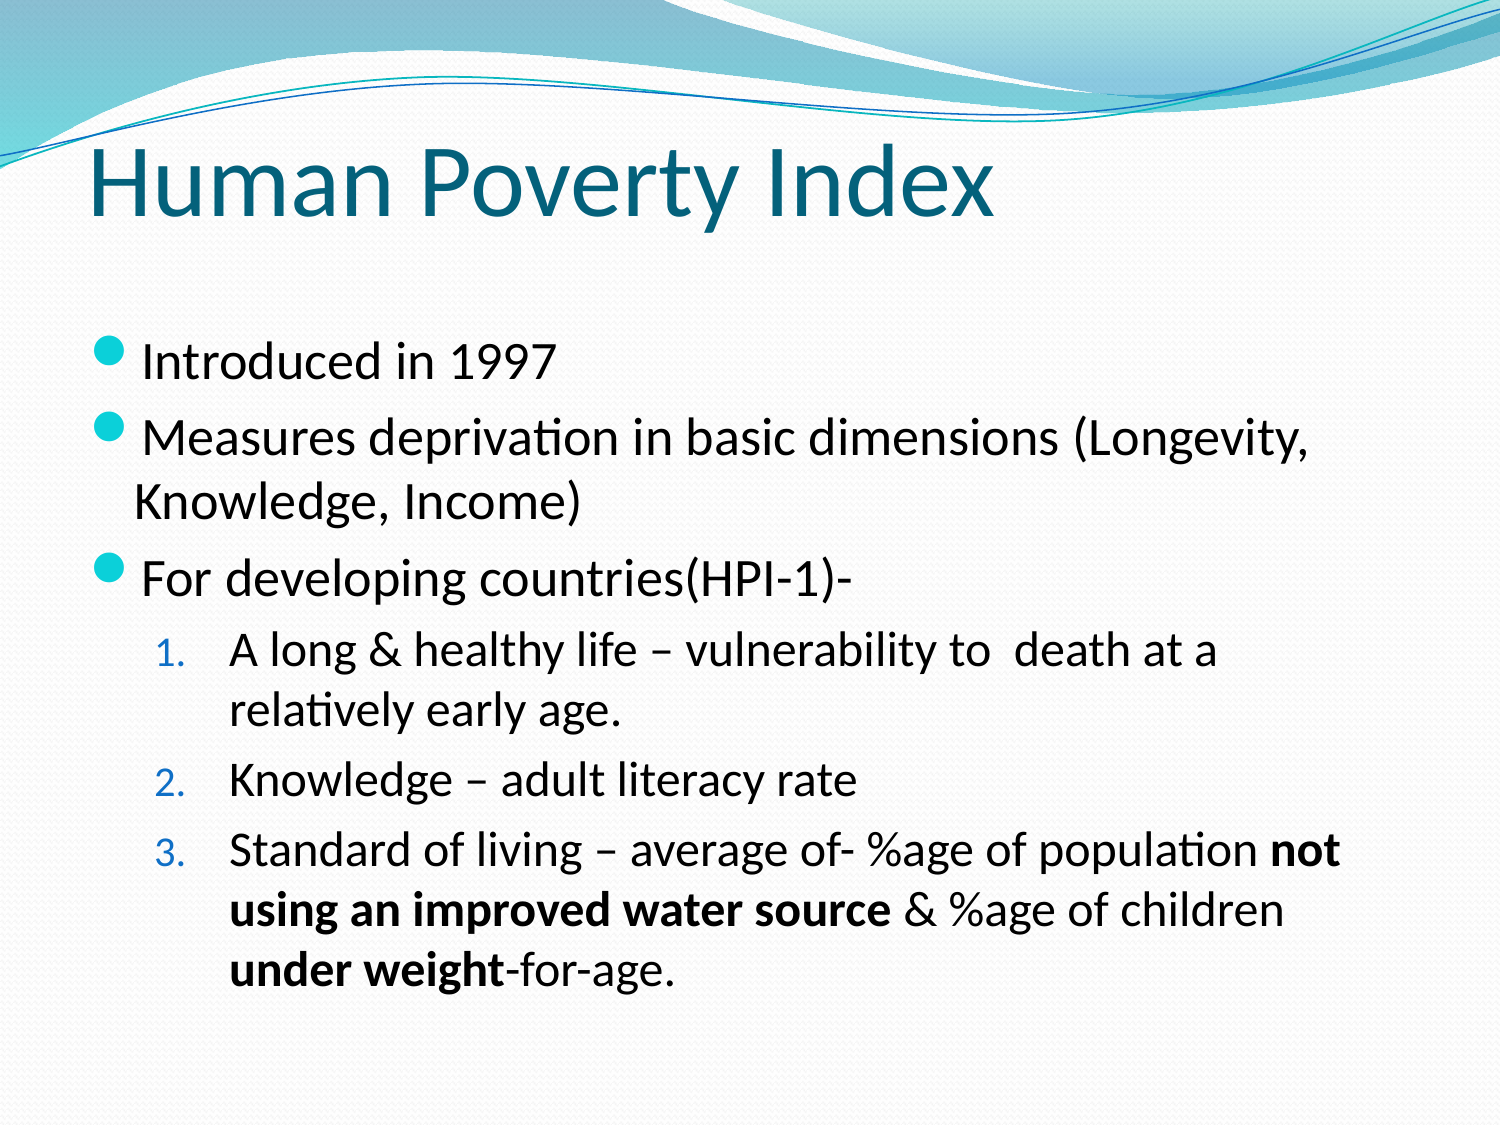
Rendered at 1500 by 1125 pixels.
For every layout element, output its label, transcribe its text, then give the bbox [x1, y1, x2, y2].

list Introduced in 1997 Measures deprivation in basic dimensions (Longevity, Knowledge, Income) For developing countries(HPI-1)- A long & healthy life – vulnerability to death at a relatively early age. Knowledge – adult literacy rate Standard of living – average of- %age of population not using an improved water source & %age of children under weight-for-age. [75, 317, 1425, 1038]
title Human Poverty Index [87, 50, 1438, 238]
